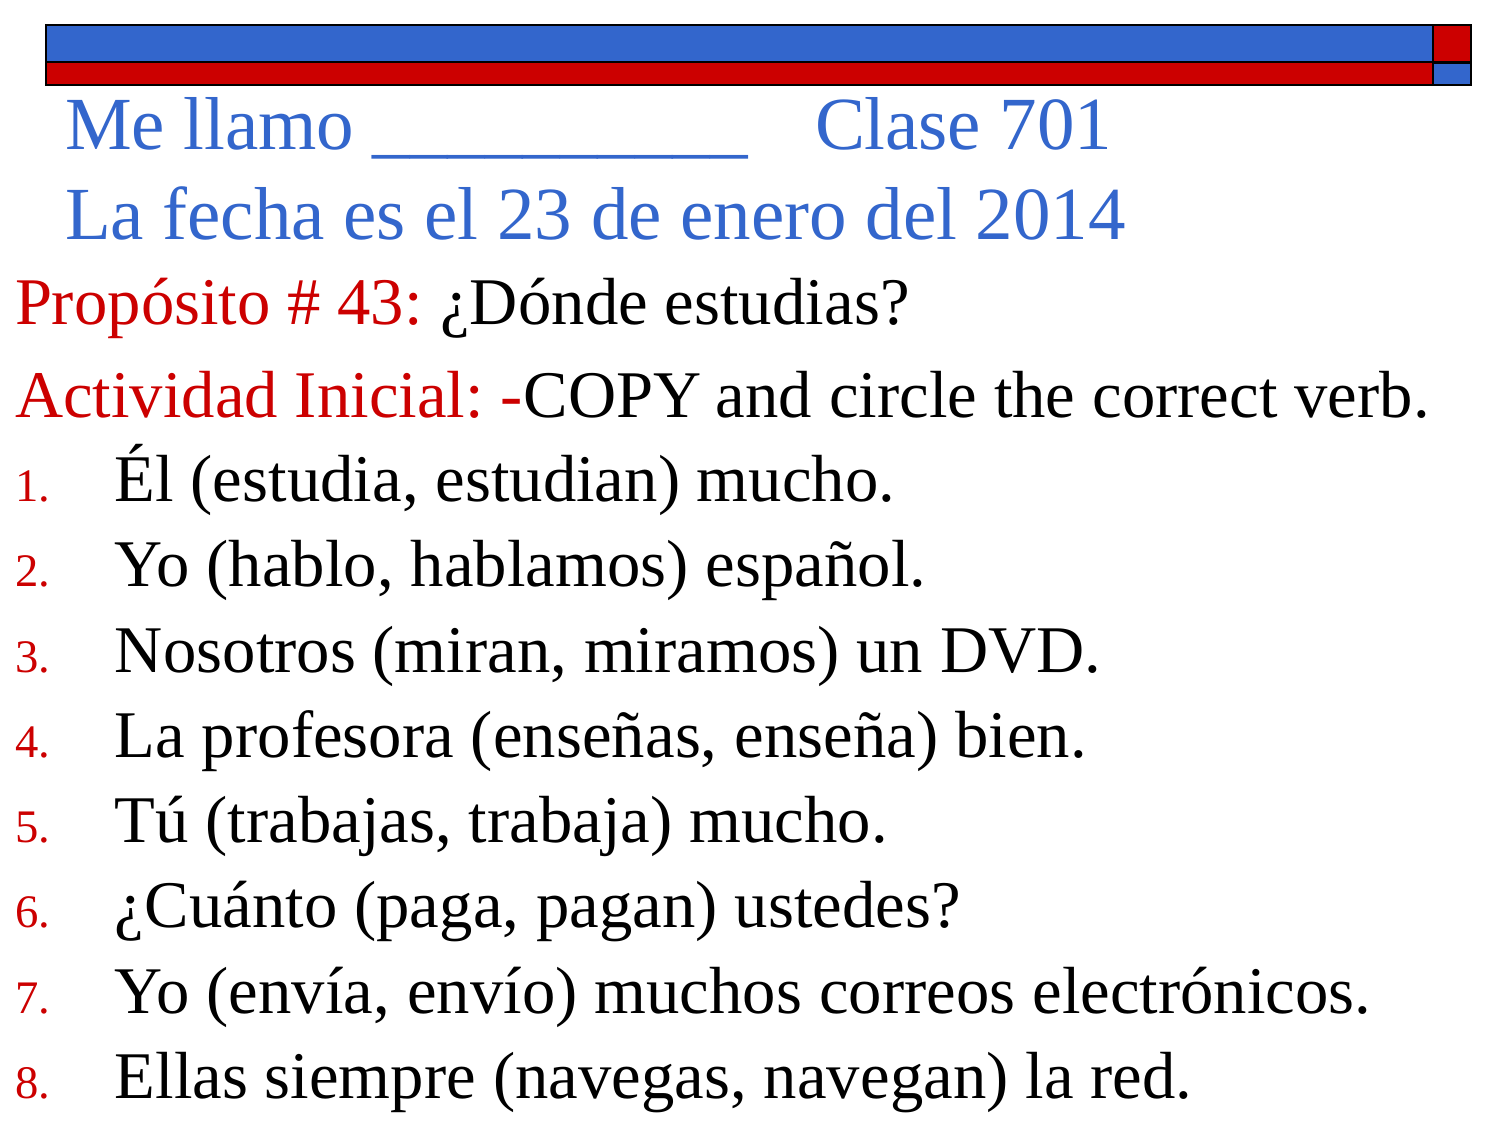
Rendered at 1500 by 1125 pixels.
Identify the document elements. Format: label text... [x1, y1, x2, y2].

list Propósito # 43: ¿Dónde estudias? Actividad Inicial: -COPY and circle the correct verb. Él (estudia, estudian) mucho. Yo (hablo, hablamos) español. Nosotros (miran, miramos) un DVD. La profesora (enseñas, enseña) bien. Tú (trabajas, trabaja) mucho. ¿Cuánto (paga, pagan) ustedes? Yo (envía, envío) muchos correos electrónicos. Ellas siempre (navegas, navegan) la red. [0, 249, 1488, 1100]
title Me llamo __________ Clase 701 La fecha es el 23 de enero del 2014 [50, 75, 1475, 249]
